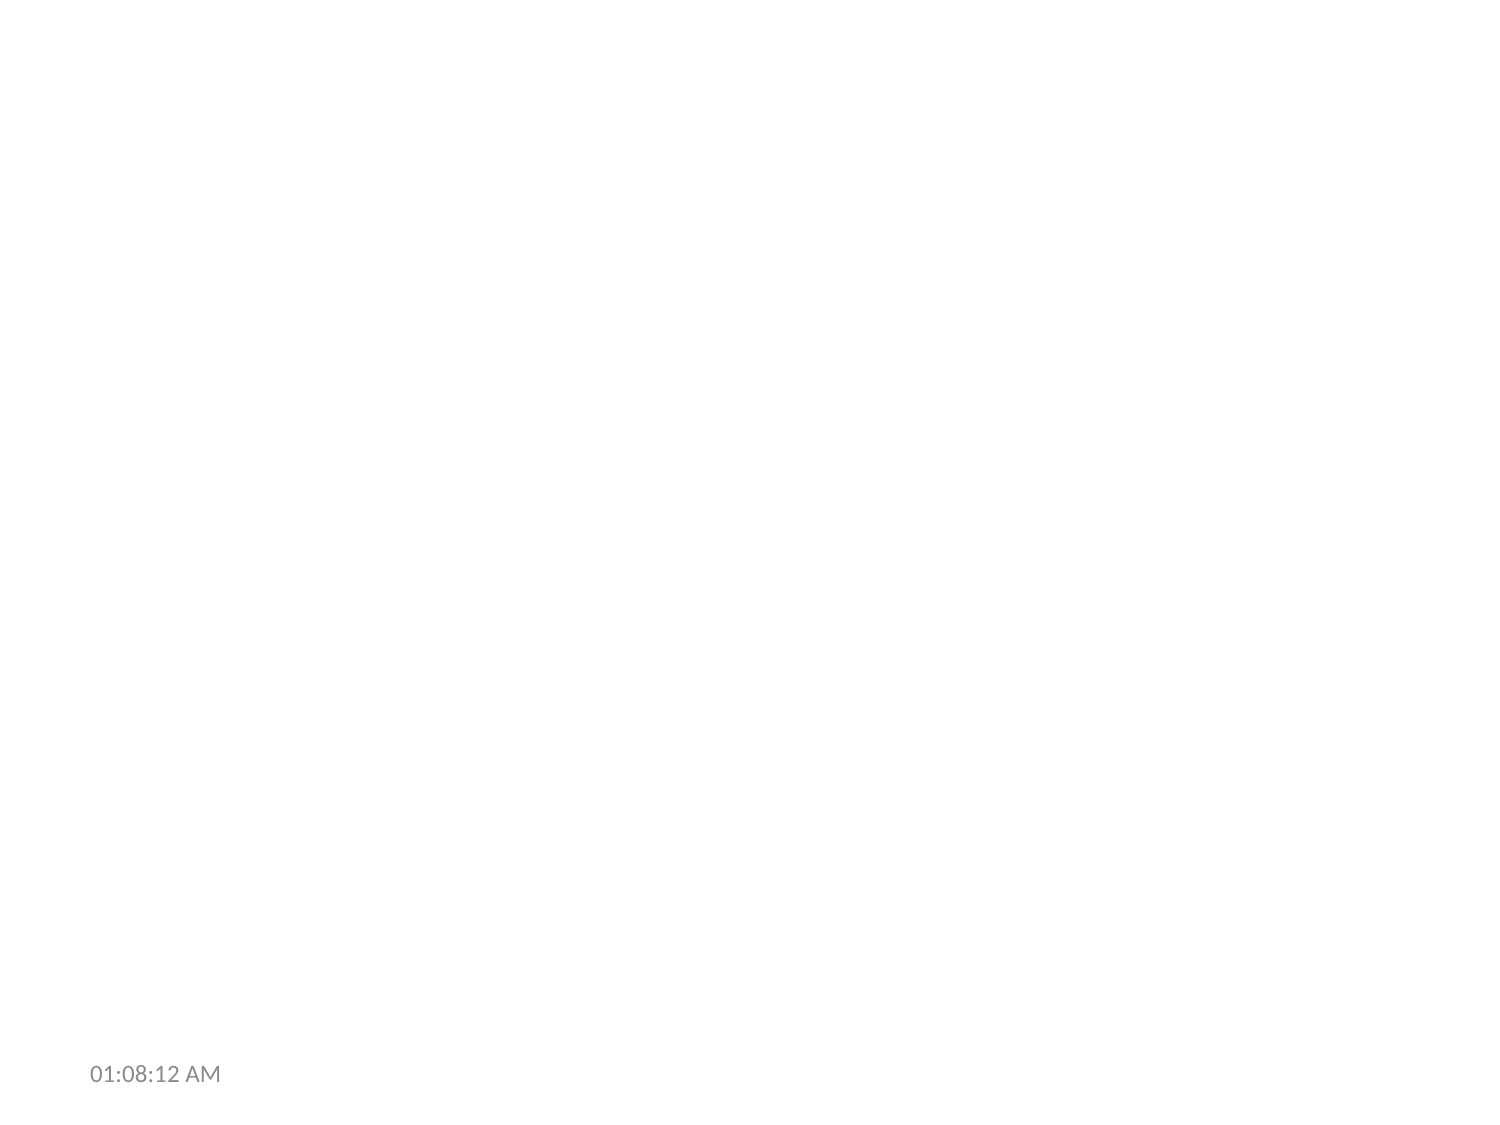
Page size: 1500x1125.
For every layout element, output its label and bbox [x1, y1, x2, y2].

slide_number [75, 1042, 425, 1103]
